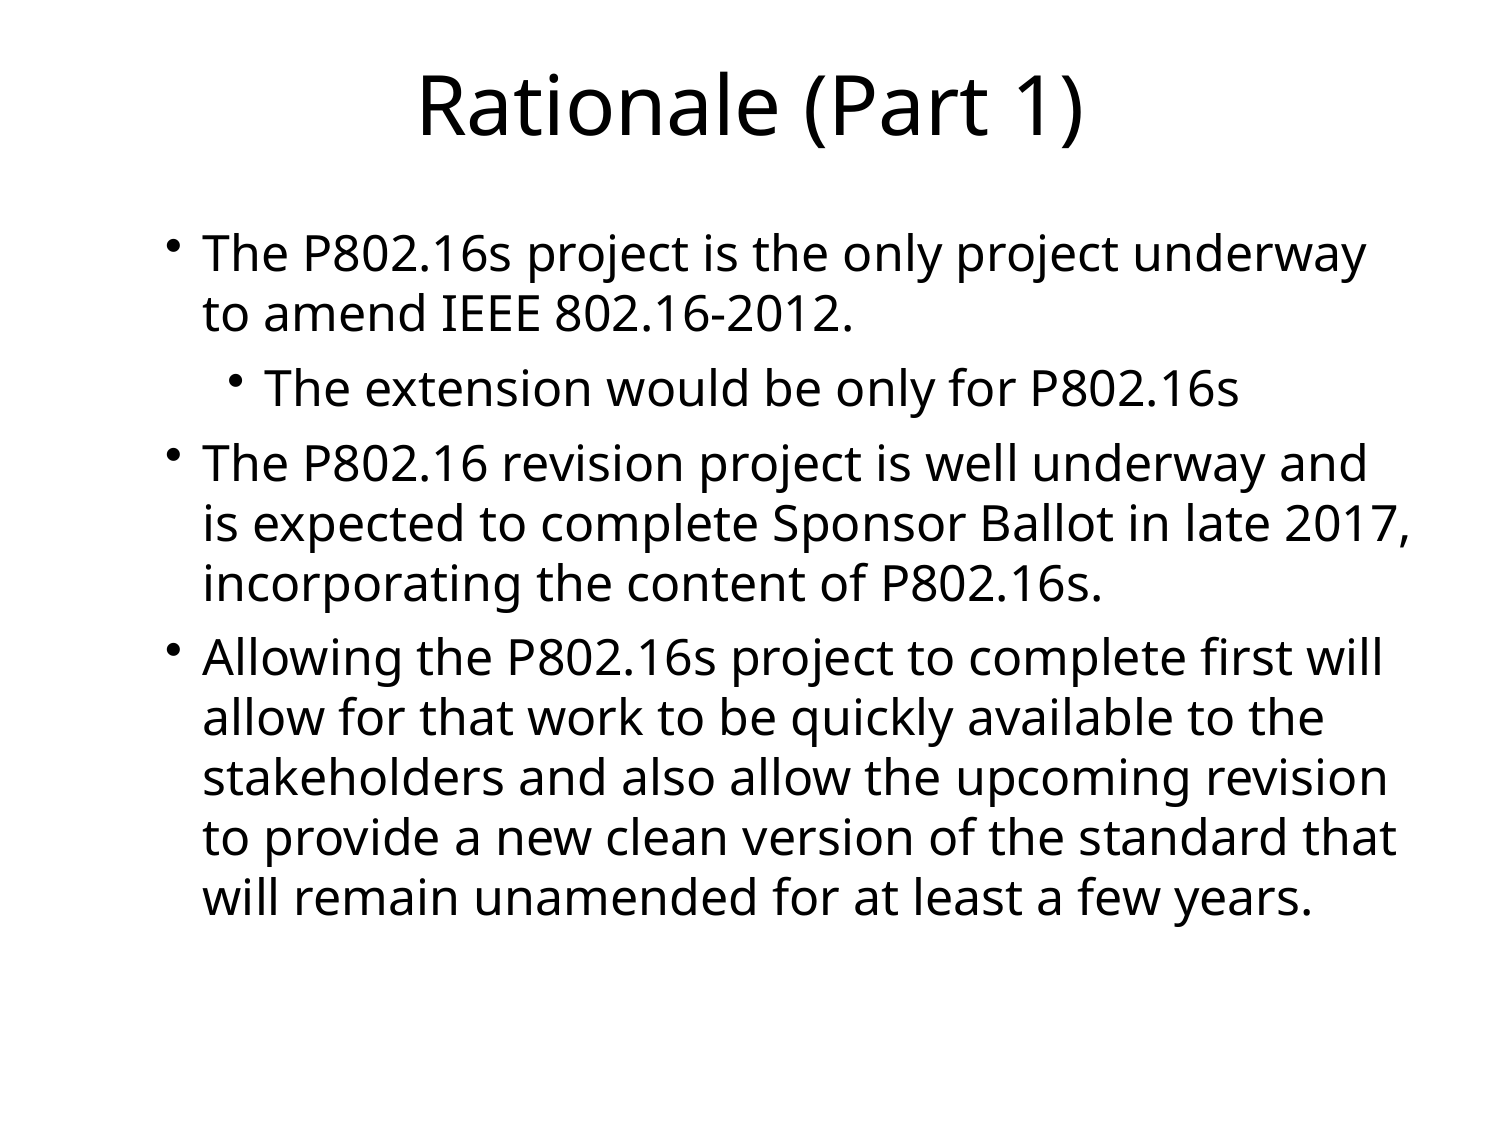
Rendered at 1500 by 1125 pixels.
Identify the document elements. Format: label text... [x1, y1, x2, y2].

list The P802.16s project is the only project underway to amend IEEE 802.16-2012. The extension would be only for P802.16s The P802.16 revision project is well underway and is expected to complete Sponsor Ballot in late 2017, incorporating the content of P802.16s. Allowing the P802.16s project to complete first will allow for that work to be quickly available to the stakeholders and also allow the upcoming revision to provide a new clean version of the standard that will remain unamended for at least a few years. [25, 213, 1424, 1078]
title Rationale (Part 1) [74, 44, 1426, 263]
